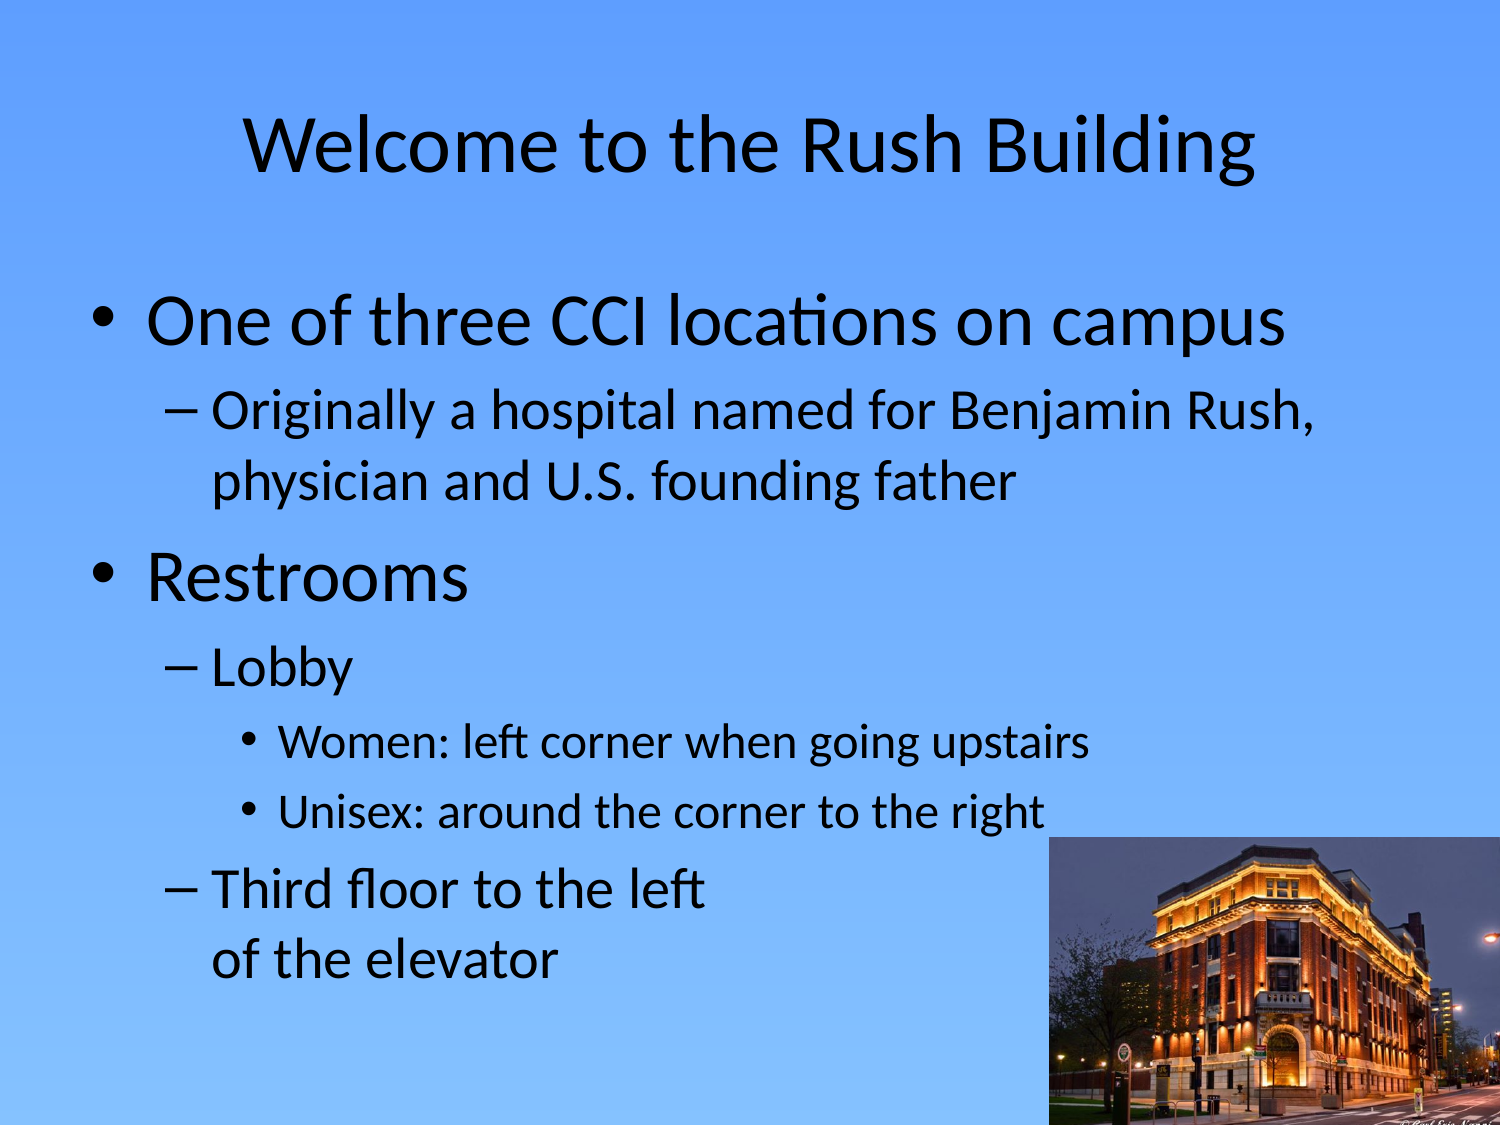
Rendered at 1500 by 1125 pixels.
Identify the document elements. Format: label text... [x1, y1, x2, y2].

title Welcome to the Rush Building [74, 44, 1426, 233]
picture [1049, 837, 1500, 1125]
list One of three CCI locations on campus Originally a hospital named for Benjamin Rush, physician and U.S. founding father Restrooms Lobby Women: left corner when going upstairs Unisex: around the corner to the right Third floor to the left of the elevator [74, 262, 1426, 1006]
